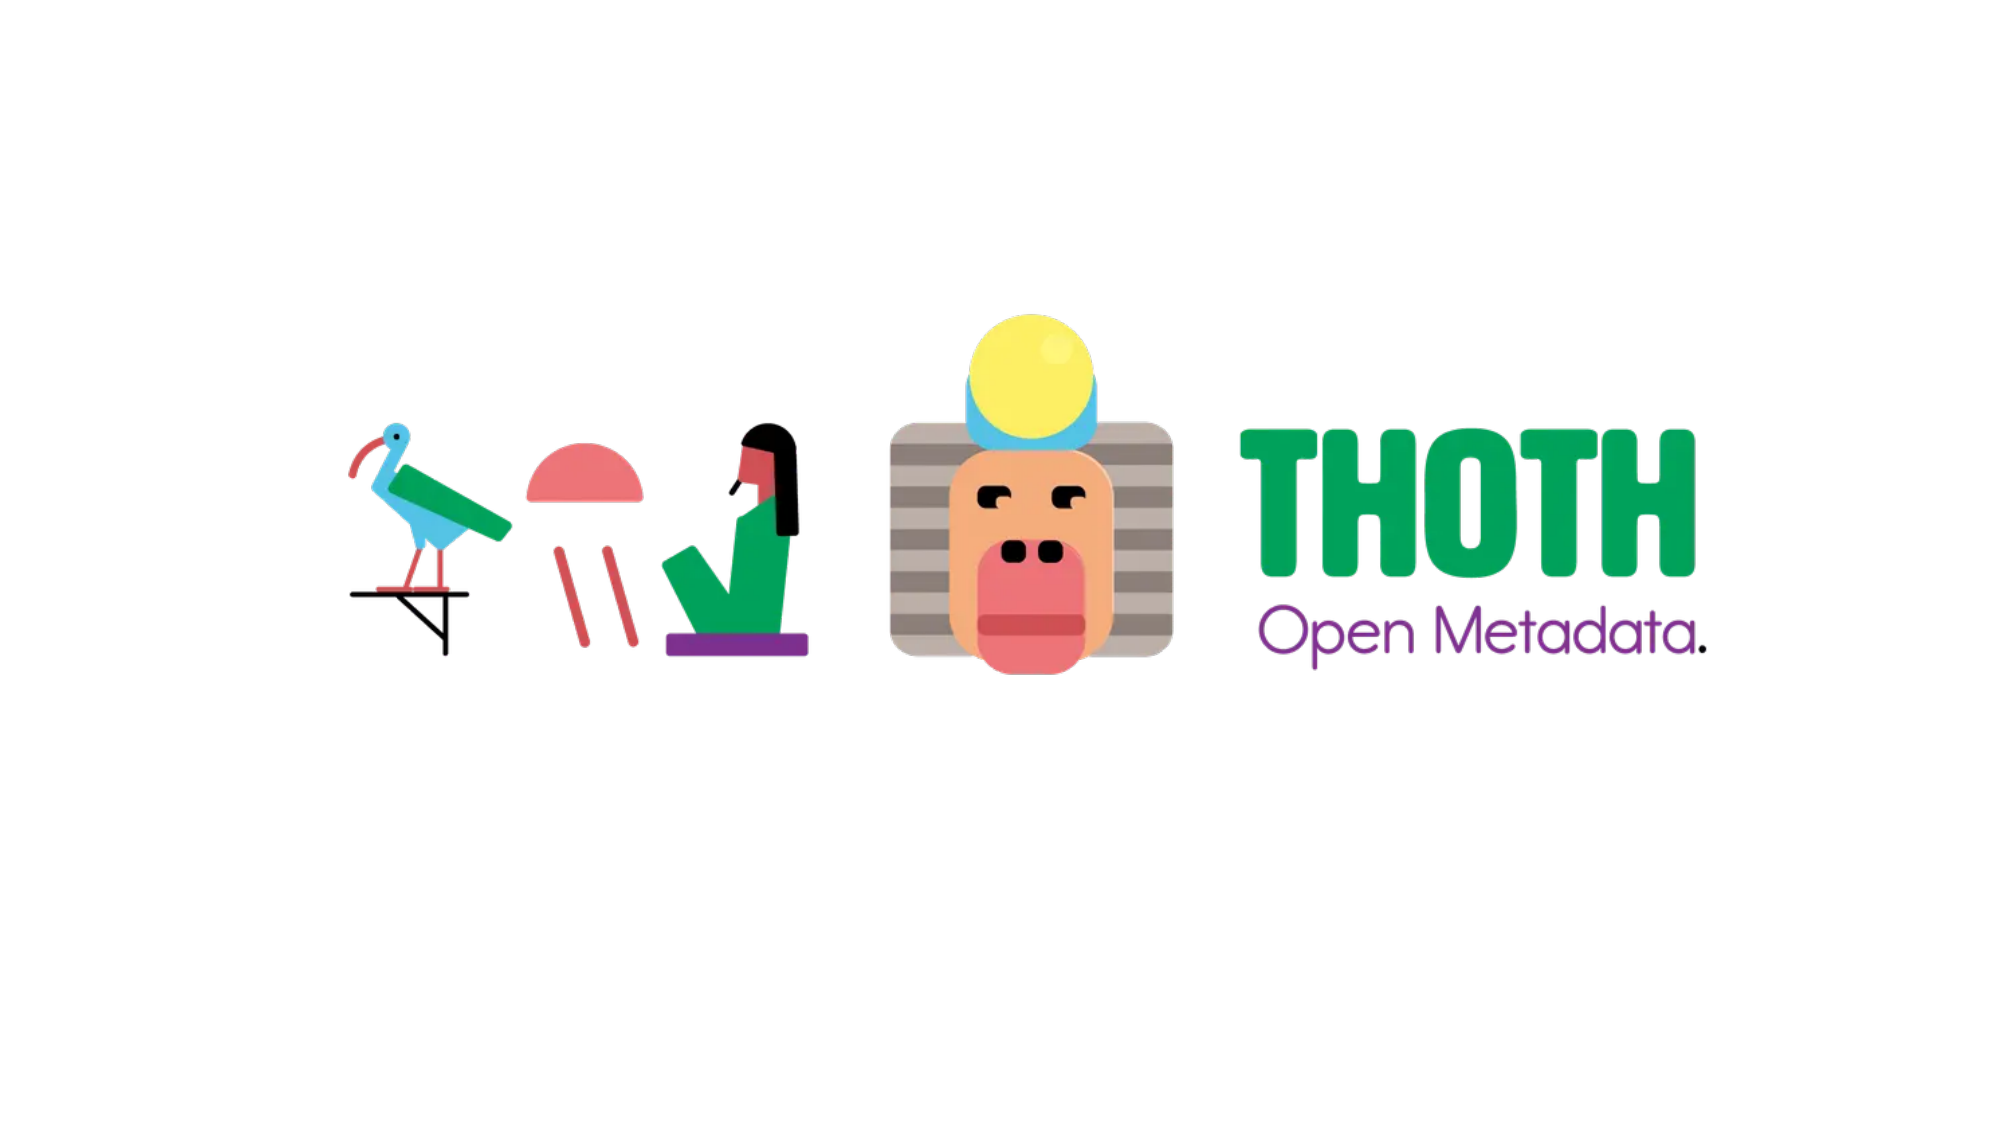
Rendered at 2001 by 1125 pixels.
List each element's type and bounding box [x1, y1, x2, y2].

picture [302, 278, 1752, 711]
